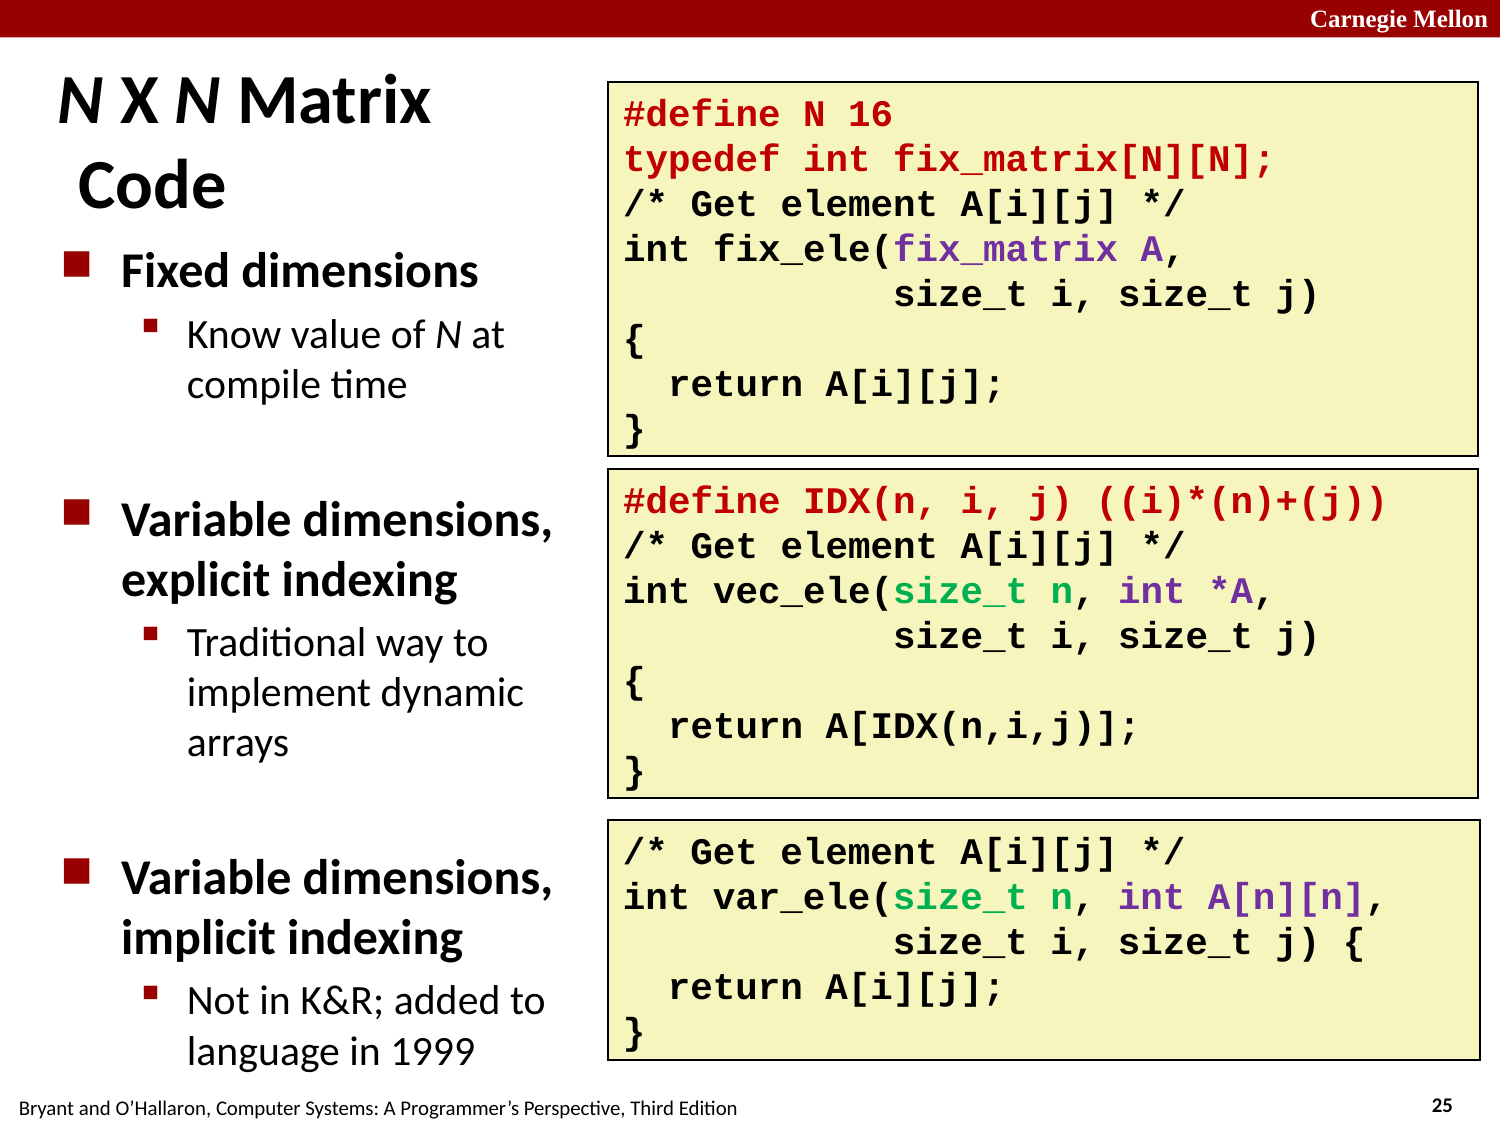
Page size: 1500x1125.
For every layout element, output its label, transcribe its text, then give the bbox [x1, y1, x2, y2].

text_box /* Get element A[i][j] */ int var_ele(size_t n, int A[n][n], size_t i, size_t j) { return A[i][j]; } [608, 820, 1480, 1060]
text_box #define IDX(n, i, j) ((i)*(n)+(j)) /* Get element A[i][j] */ int vec_ele(size_t n, int *A, size_t i, size_t j) { return A[IDX(n,i,j)]; } [608, 468, 1479, 799]
text_box #define N 16 typedef int fix_matrix[N][N]; /* Get element A[i][j] */ int fix_ele(fix_matrix A, size_t i, size_t j) { return A[i][j]; } [608, 81, 1479, 457]
list Fixed dimensions Know value of N at compile time Variable dimensions, explicit indexing Traditional way to implement dynamic arrays Variable dimensions, implicit indexing Not in K&R; added to language in 1999 [49, 230, 622, 1088]
title N X N Matrix Code [42, 45, 585, 231]
